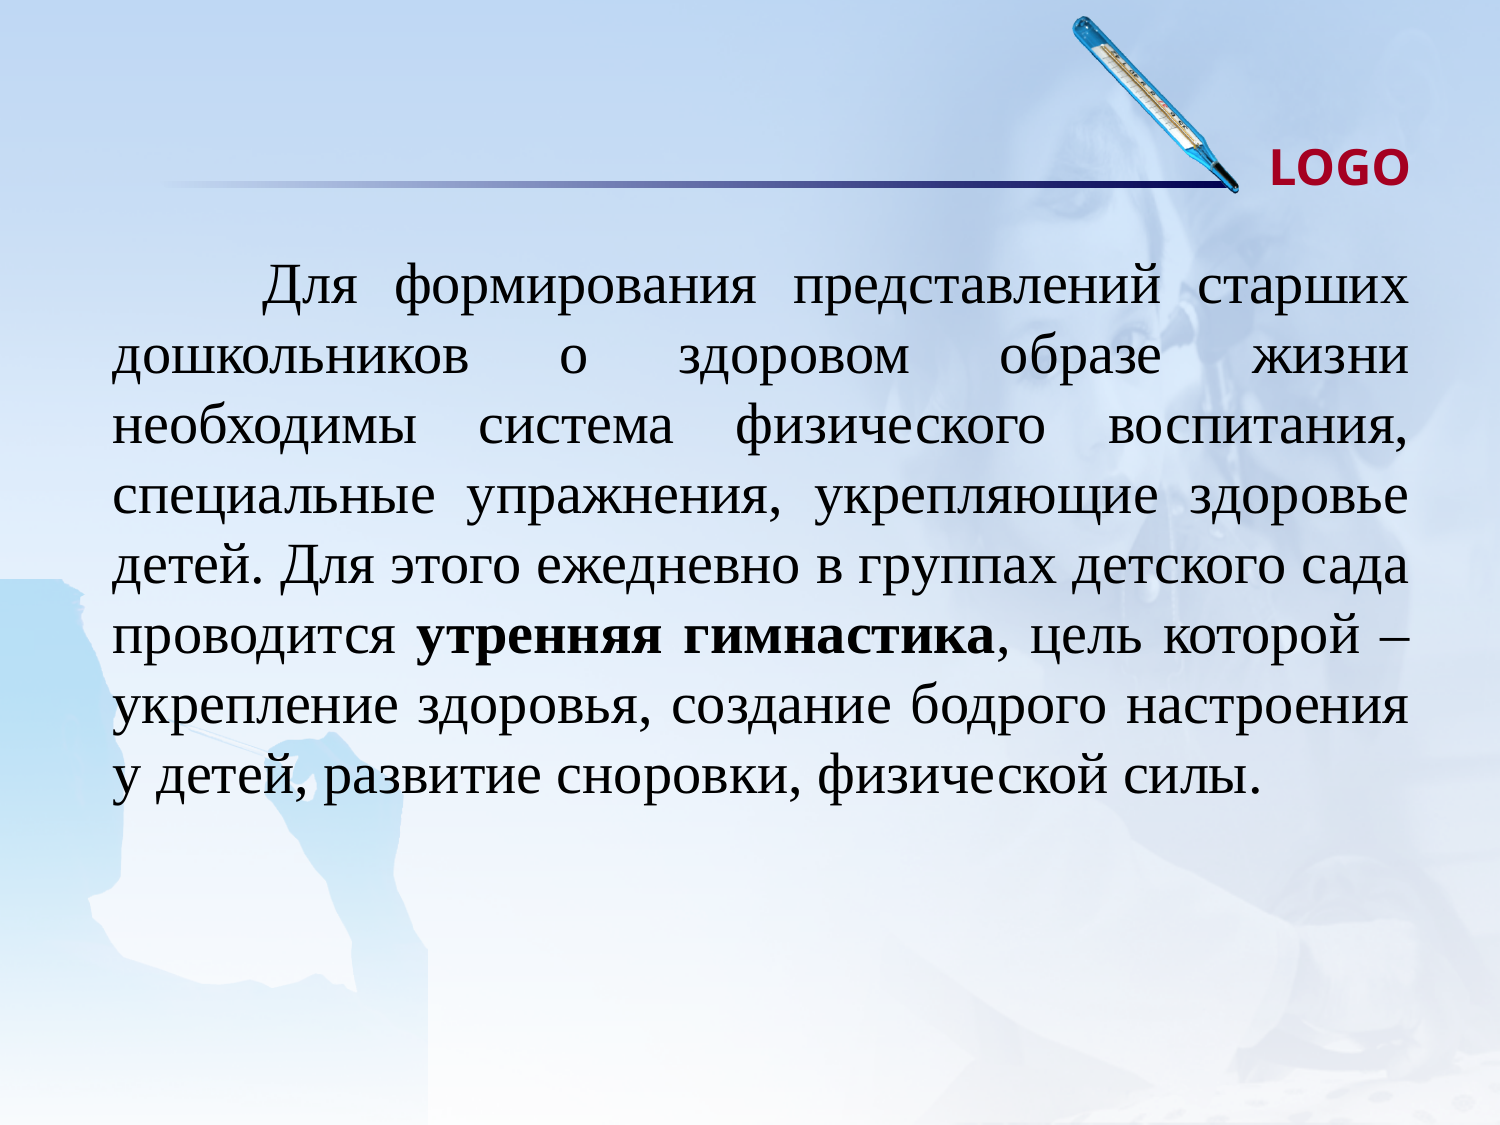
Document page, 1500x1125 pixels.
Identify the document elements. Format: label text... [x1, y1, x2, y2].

picture [0, 0, 1500, 1125]
list Для формирования представлений старших дошкольников о здоровом образе жизни необходимы система физического воспитания, специальные упражнения, укрепляющие здоровье детей. Для этого ежедневно в группах детского сада проводится утренняя гимнастика, цель которой – укрепление здоровья, создание бодрого настроения у детей, развитие сноровки, физической силы. [97, 237, 1425, 1056]
